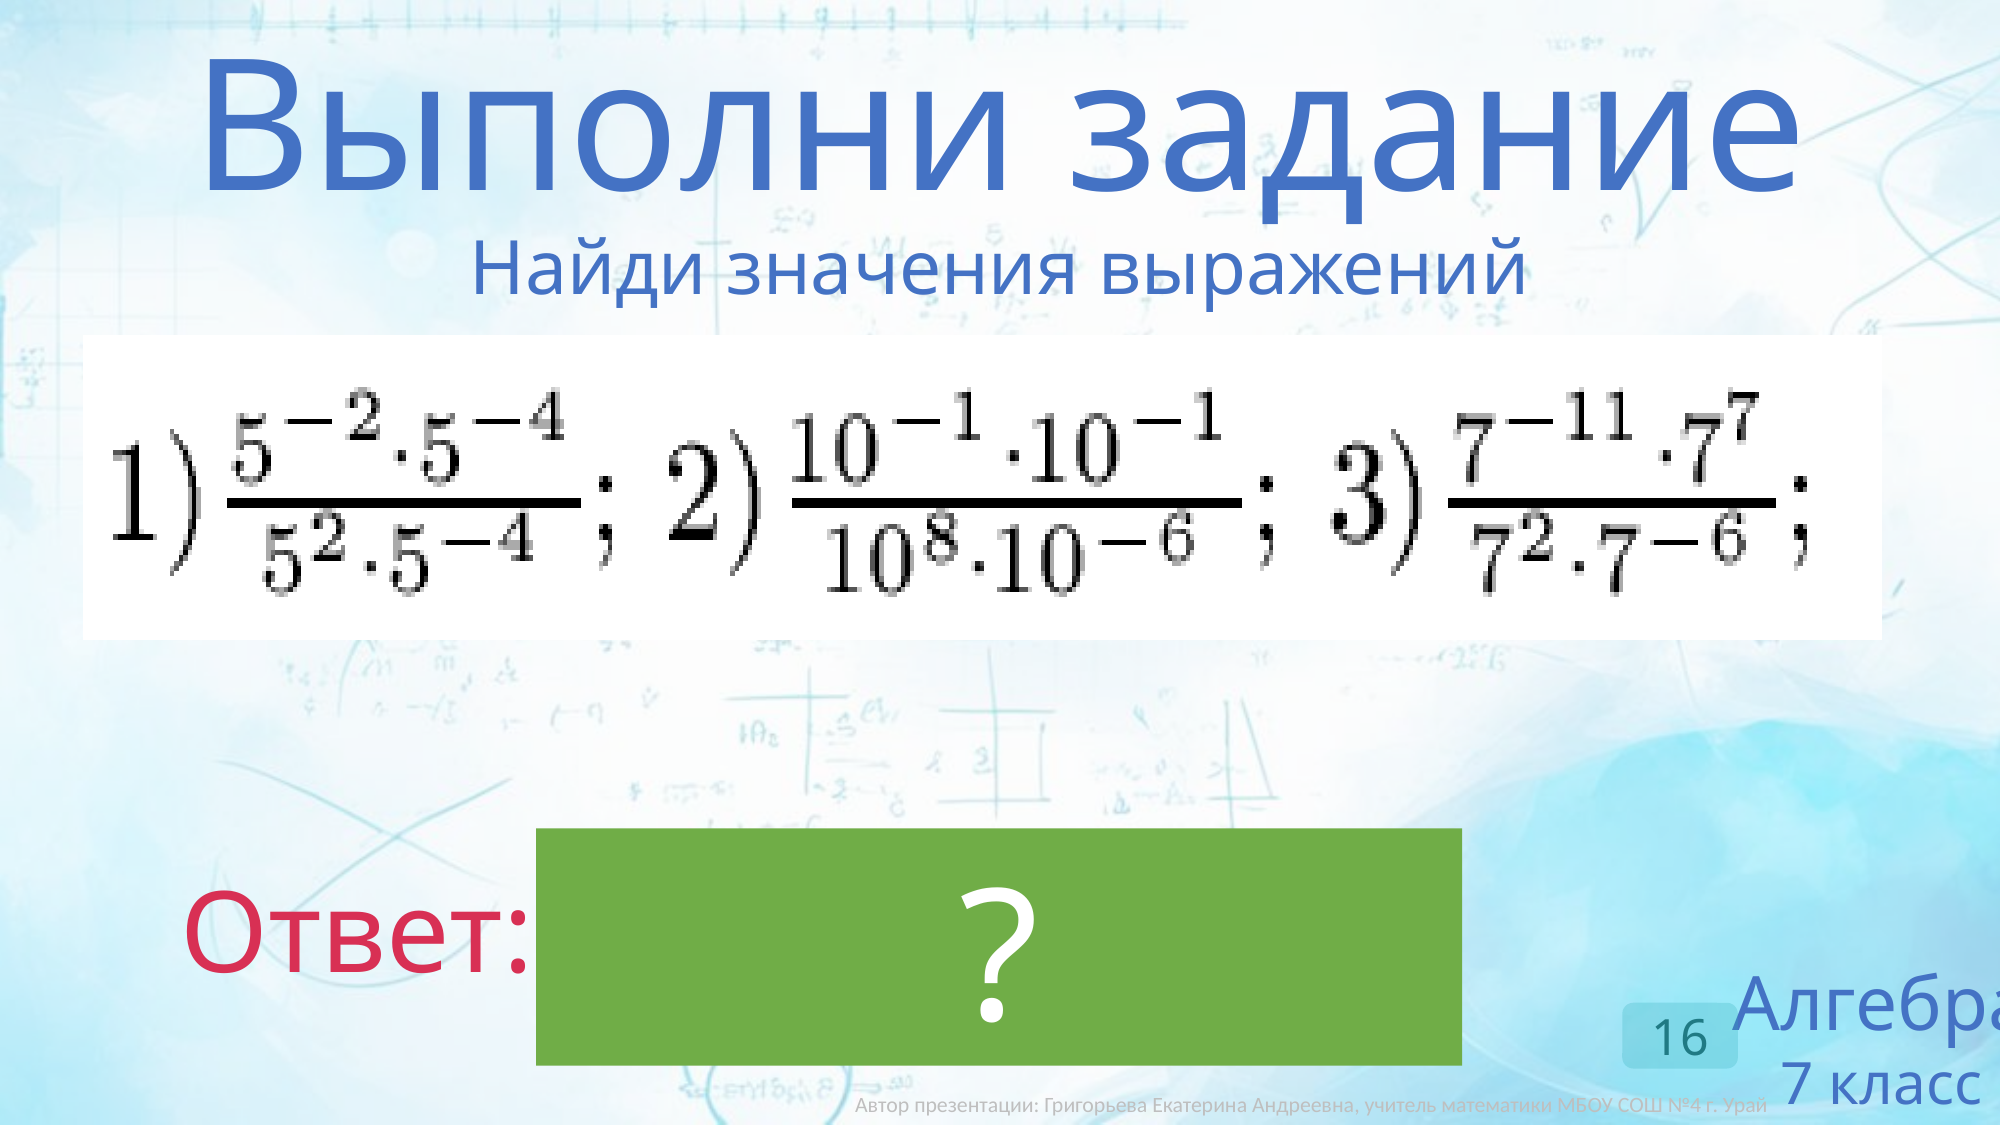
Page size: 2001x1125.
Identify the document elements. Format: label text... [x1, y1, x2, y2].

text_box Автор презентации: Григорьева Екатерина Андреевна, учитель математики МБОУ СОШ №4 г. Урай [840, 1083, 1790, 1125]
text_box Алгебра 7 класс [1717, 948, 2000, 1124]
text_box ? [535, 827, 1463, 1067]
text_box Выполни задание [177, 0, 1823, 235]
text_box Найди значения выражений [454, 211, 1546, 317]
text_box Ответ: [165, 852, 535, 1003]
picture [602, 842, 1443, 1049]
text_box 16 [1621, 1001, 1739, 1070]
picture [83, 335, 1882, 640]
